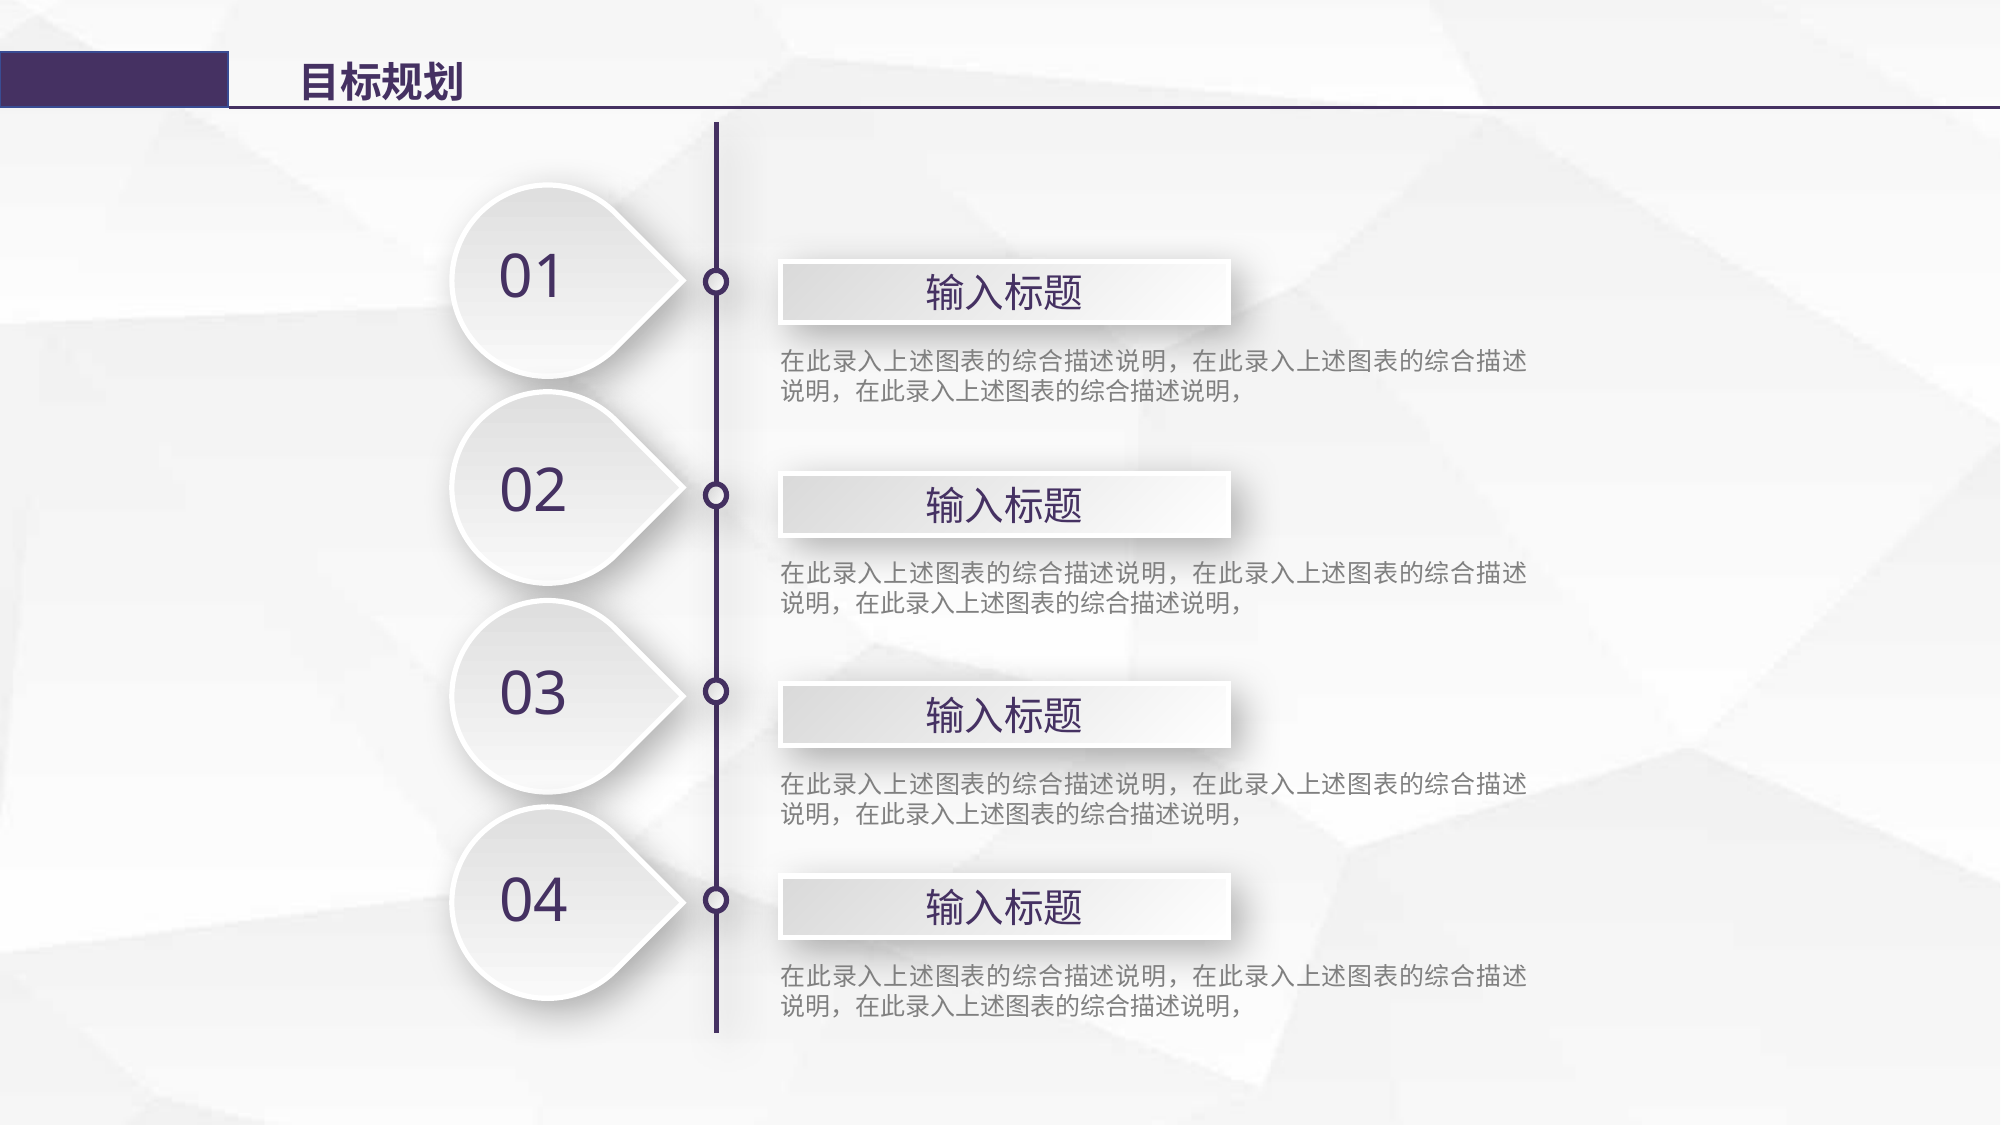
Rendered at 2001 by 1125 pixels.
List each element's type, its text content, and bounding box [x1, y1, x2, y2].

text_box 在此录入上述图表的综合描述说明，在此录入上述图表的综合描述说明，在此录入上述图表的综合描述说明， [760, 547, 1549, 628]
text_box 目标规划 [283, 48, 822, 107]
text_box 在此录入上述图表的综合描述说明，在此录入上述图表的综合描述说明，在此录入上述图表的综合描述说明， [760, 950, 1549, 1031]
text_box 在此录入上述图表的综合描述说明，在此录入上述图表的综合描述说明，在此录入上述图表的综合描述说明， [760, 335, 1549, 416]
text_box [0, 51, 229, 108]
text_box 输入标题 [779, 472, 1229, 536]
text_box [451, 184, 644, 999]
picture [0, 0, 2001, 1125]
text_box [705, 122, 727, 1034]
text_box 目标规划 [283, 108, 822, 113]
text_box 输入标题 [779, 683, 1229, 747]
text_box 输入标题 [779, 260, 1229, 324]
text_box 在此录入上述图表的综合描述说明，在此录入上述图表的综合描述说明，在此录入上述图表的综合描述说明， [760, 758, 1549, 838]
text_box 输入标题 [779, 875, 1229, 939]
